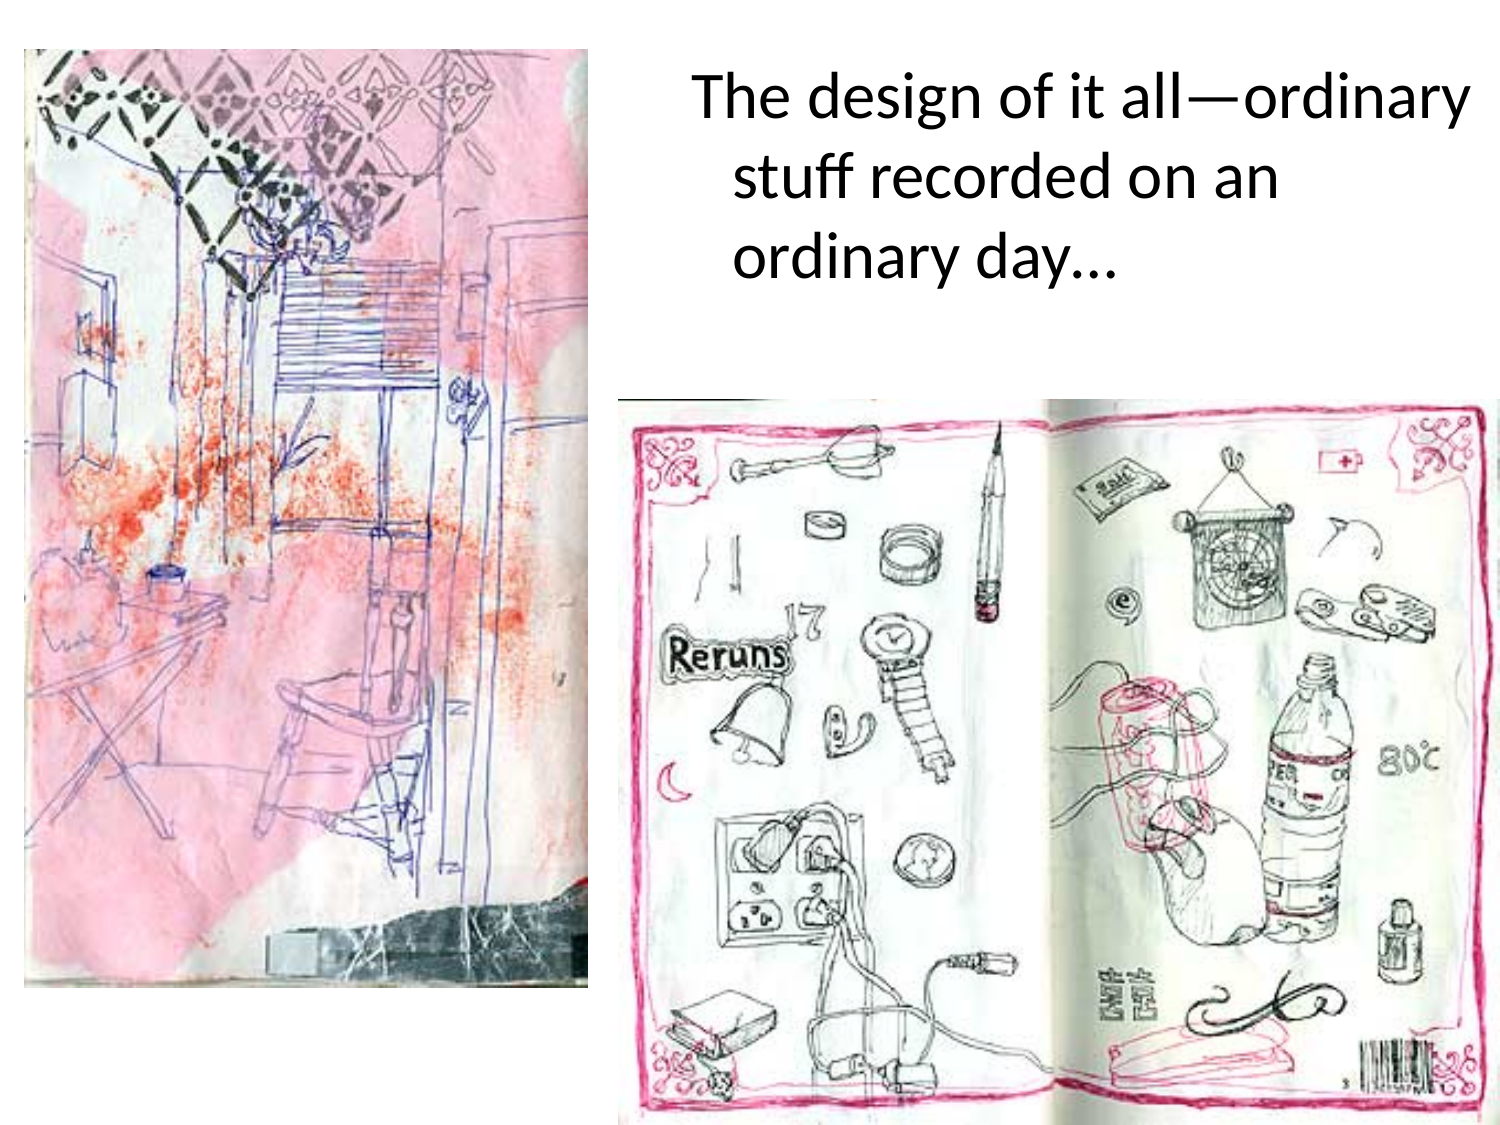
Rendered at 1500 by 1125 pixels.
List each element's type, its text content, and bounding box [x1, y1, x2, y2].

list The design of it all—ordinary stuff recorded on an ordinary day… [661, 44, 1500, 399]
picture [24, 49, 588, 988]
picture [618, 399, 1500, 1125]
